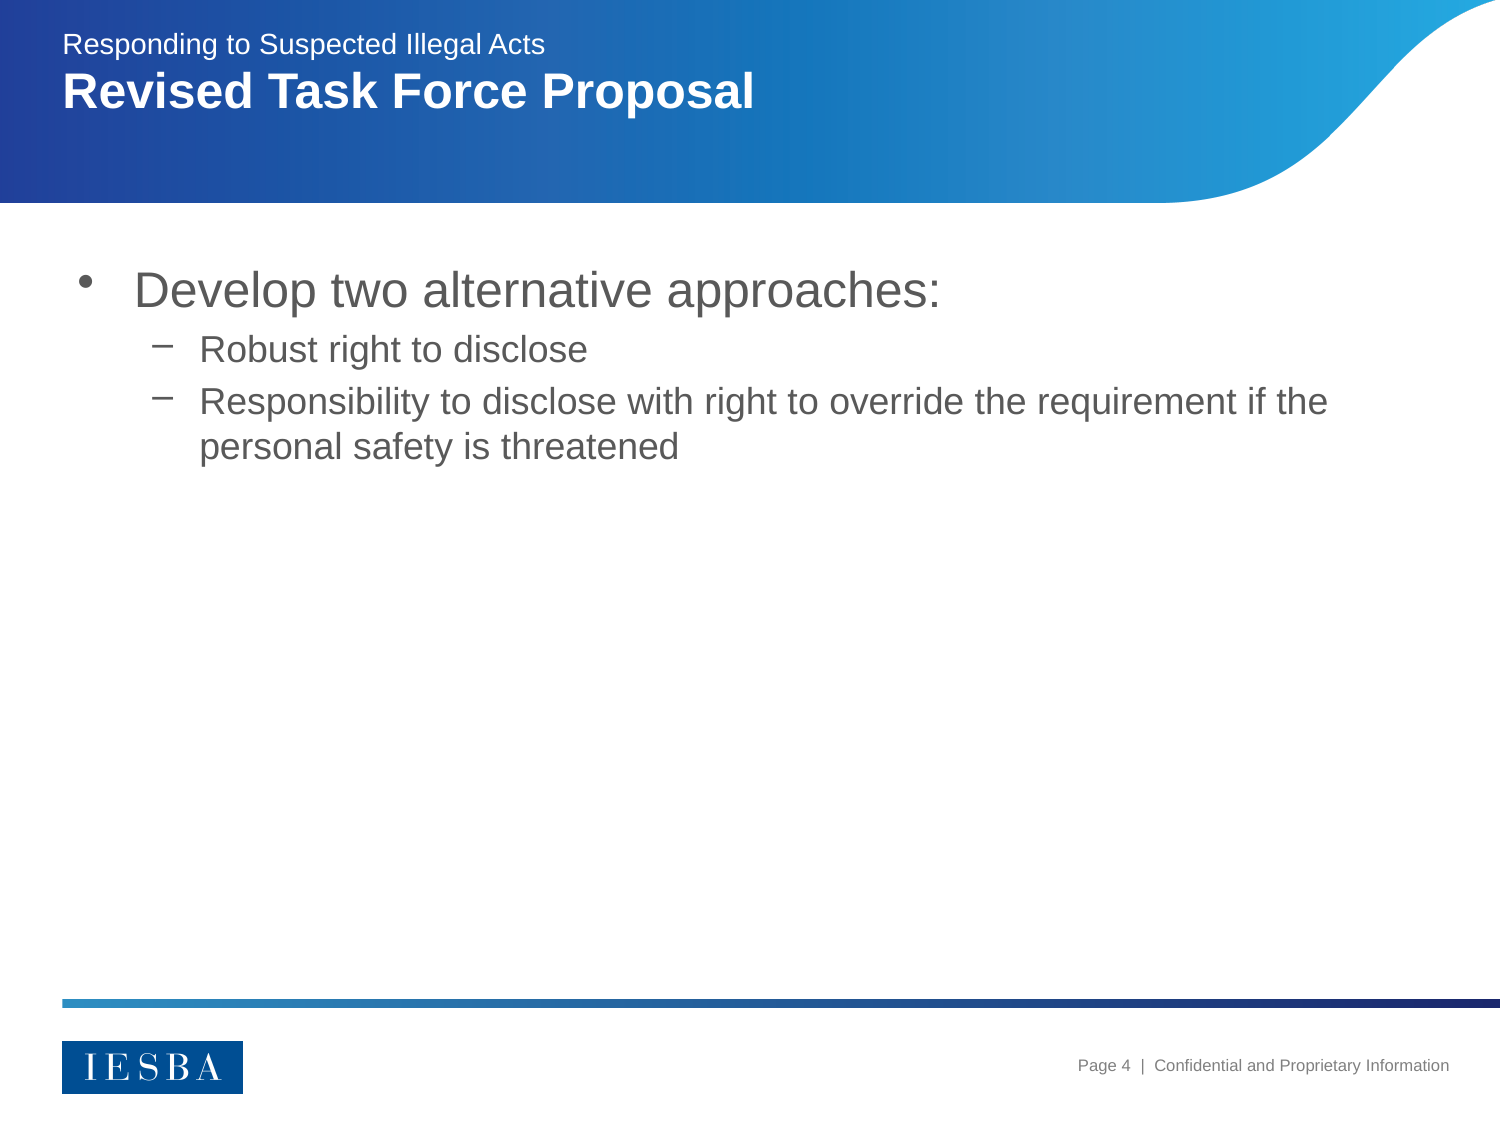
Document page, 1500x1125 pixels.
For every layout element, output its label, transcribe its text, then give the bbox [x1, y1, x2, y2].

picture [0, 0, 1497, 203]
picture [62, 1041, 243, 1094]
title Revised Task Force Proposal [62, 75, 1300, 163]
list Develop two alternative approaches: Robust right to disclose Responsibility to disclose with right to override the requirement if the personal safety is threatened [62, 249, 1450, 1000]
subtitle Responding to Suspected Illegal Acts [62, 24, 663, 63]
